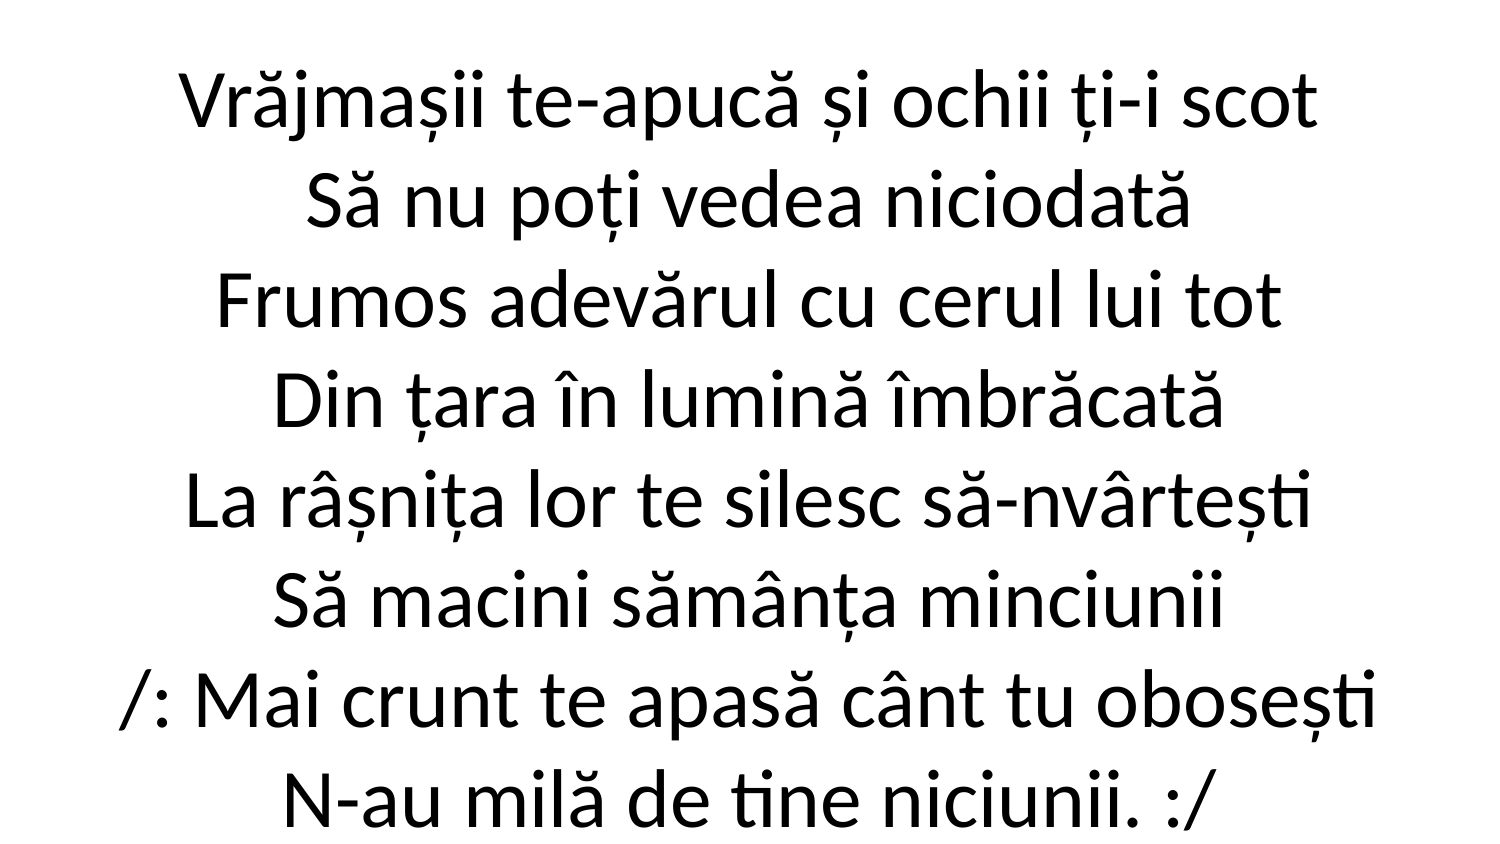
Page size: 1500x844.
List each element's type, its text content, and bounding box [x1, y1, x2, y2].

text_box Vrăjmașii te-apucă și ochii ți-i scot Să nu poți vedea niciodată Frumos adevărul cu cerul lui tot Din țara în lumină îmbrăcată La râșnița lor te silesc să-nvârtești Să macini sămânța minciunii /: Mai crunt te apasă cânt tu obosești N-au milă de tine niciunii. :/ [104, 0, 1396, 844]
